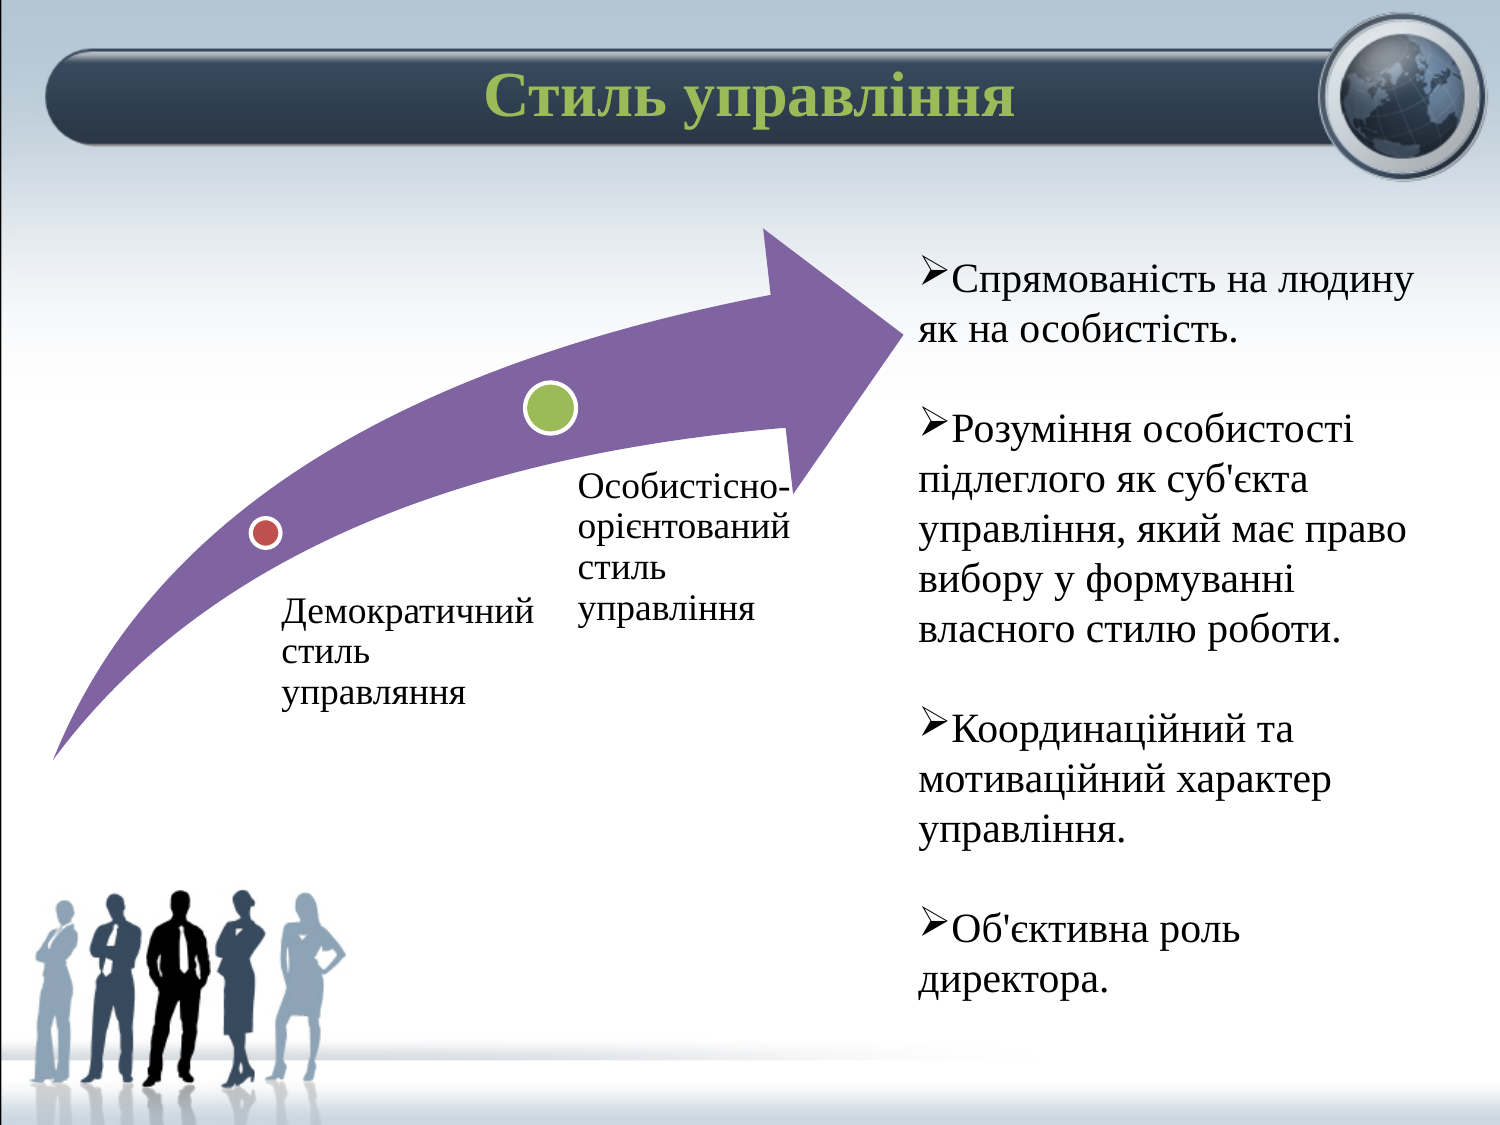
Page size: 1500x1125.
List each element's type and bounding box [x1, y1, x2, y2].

text_box [52, 160, 904, 828]
picture [0, 0, 1500, 1125]
